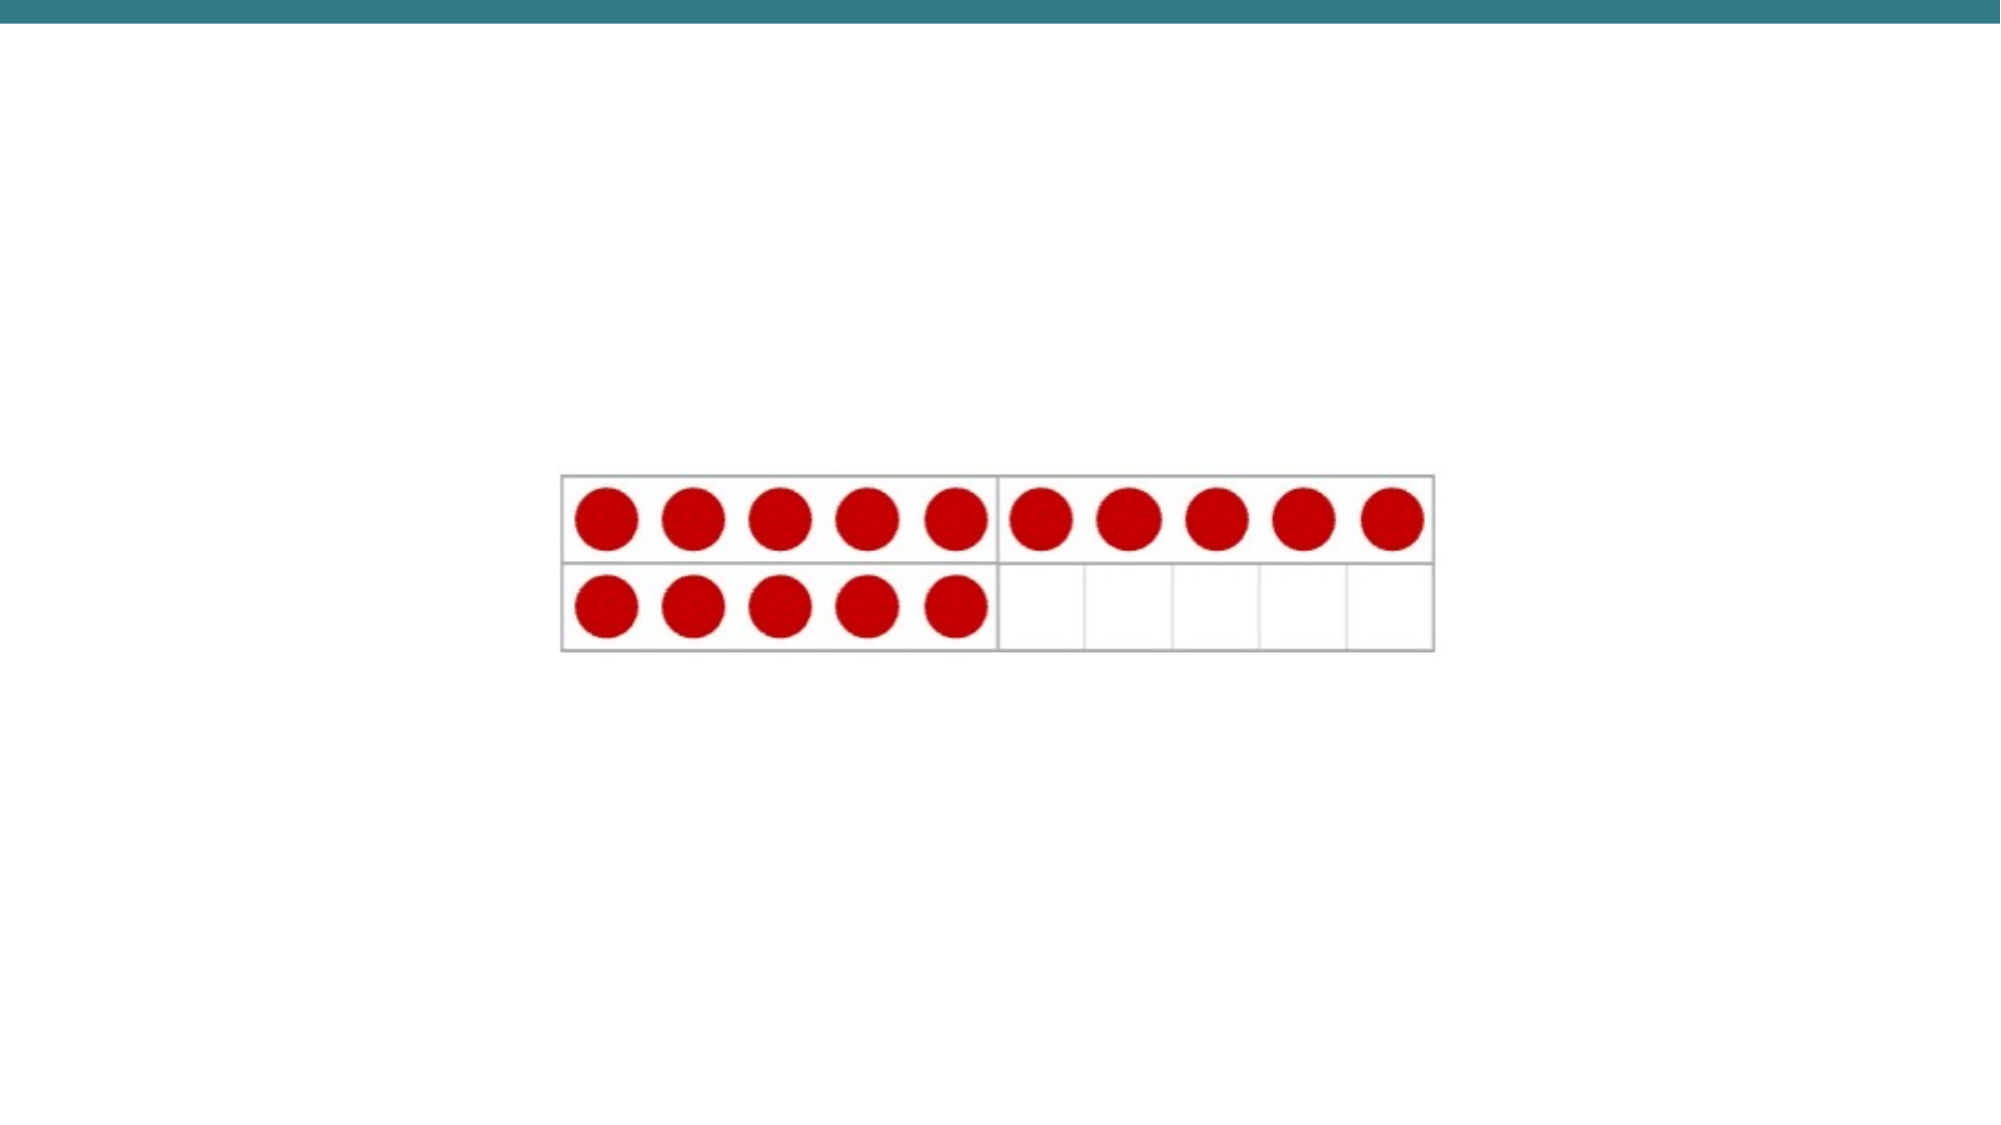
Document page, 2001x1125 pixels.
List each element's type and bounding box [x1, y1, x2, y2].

picture [556, 464, 1444, 661]
